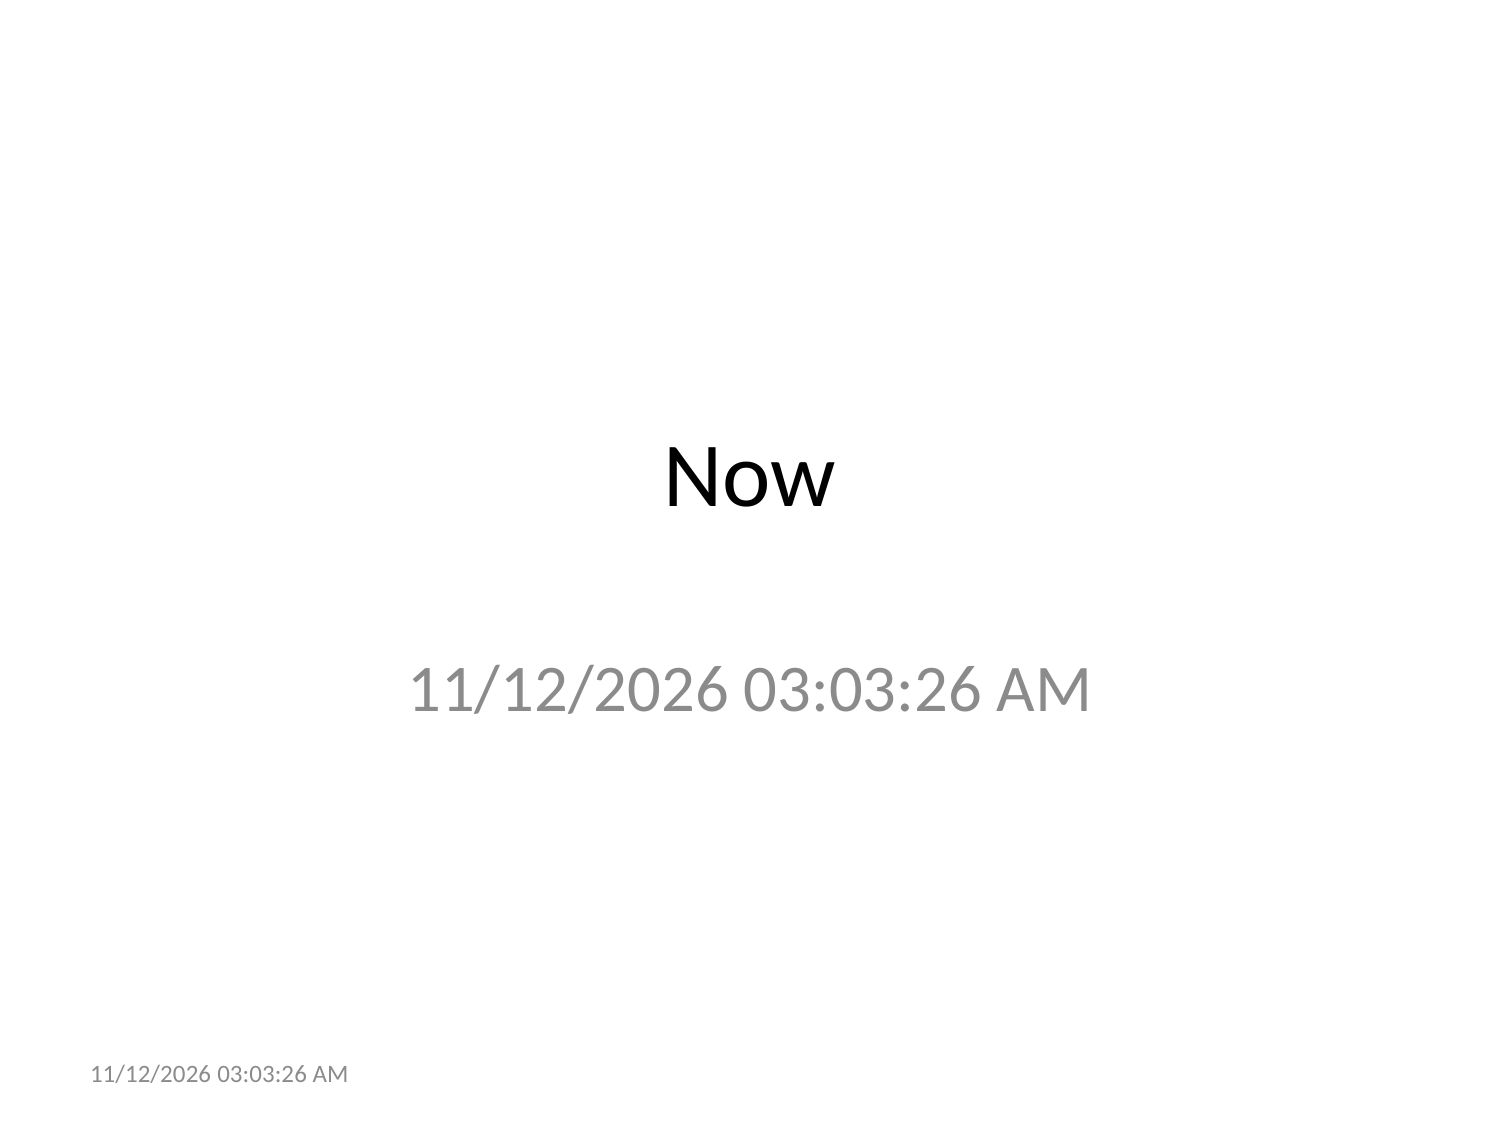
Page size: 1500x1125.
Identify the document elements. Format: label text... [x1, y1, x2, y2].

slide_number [75, 1042, 425, 1103]
title Now [112, 349, 1388, 591]
subtitle 2011-12-19 10:20:04 AM [225, 637, 1275, 925]
